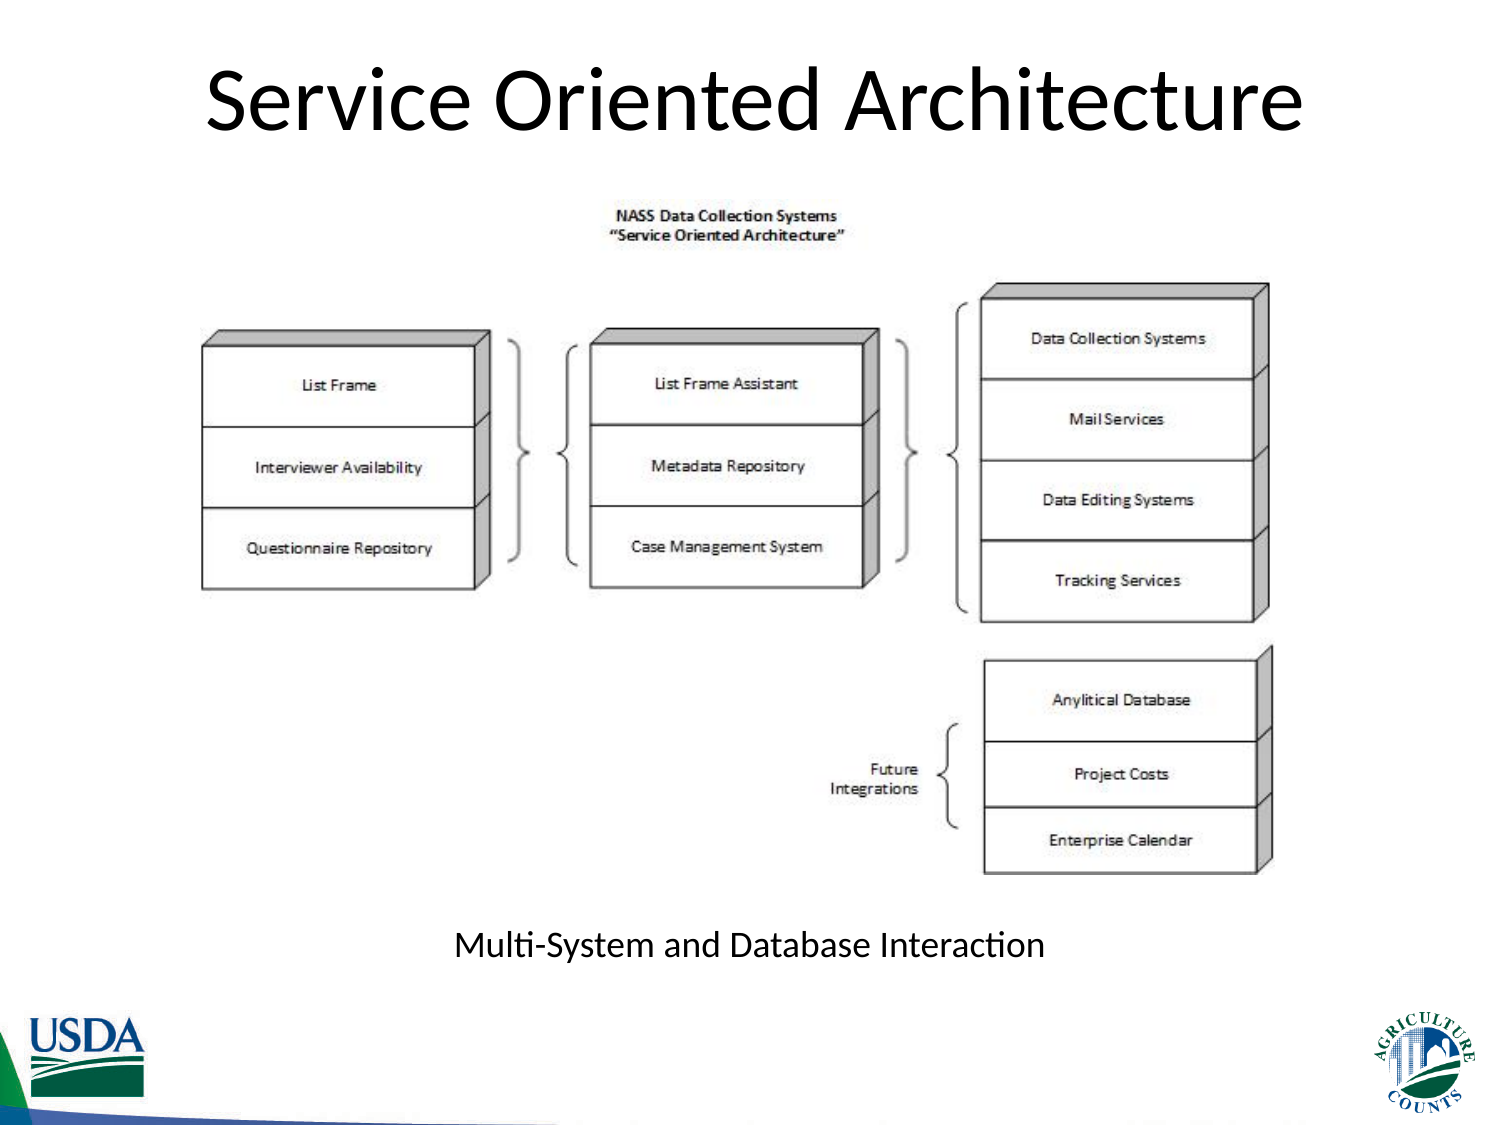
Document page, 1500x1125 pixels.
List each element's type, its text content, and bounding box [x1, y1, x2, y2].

title Service Oriented Architecture [125, 24, 1388, 163]
picture [0, 987, 1321, 1125]
picture [1374, 1012, 1475, 1113]
text_box Multi-System and Database Interaction [212, 912, 1288, 973]
picture [199, 199, 1276, 876]
